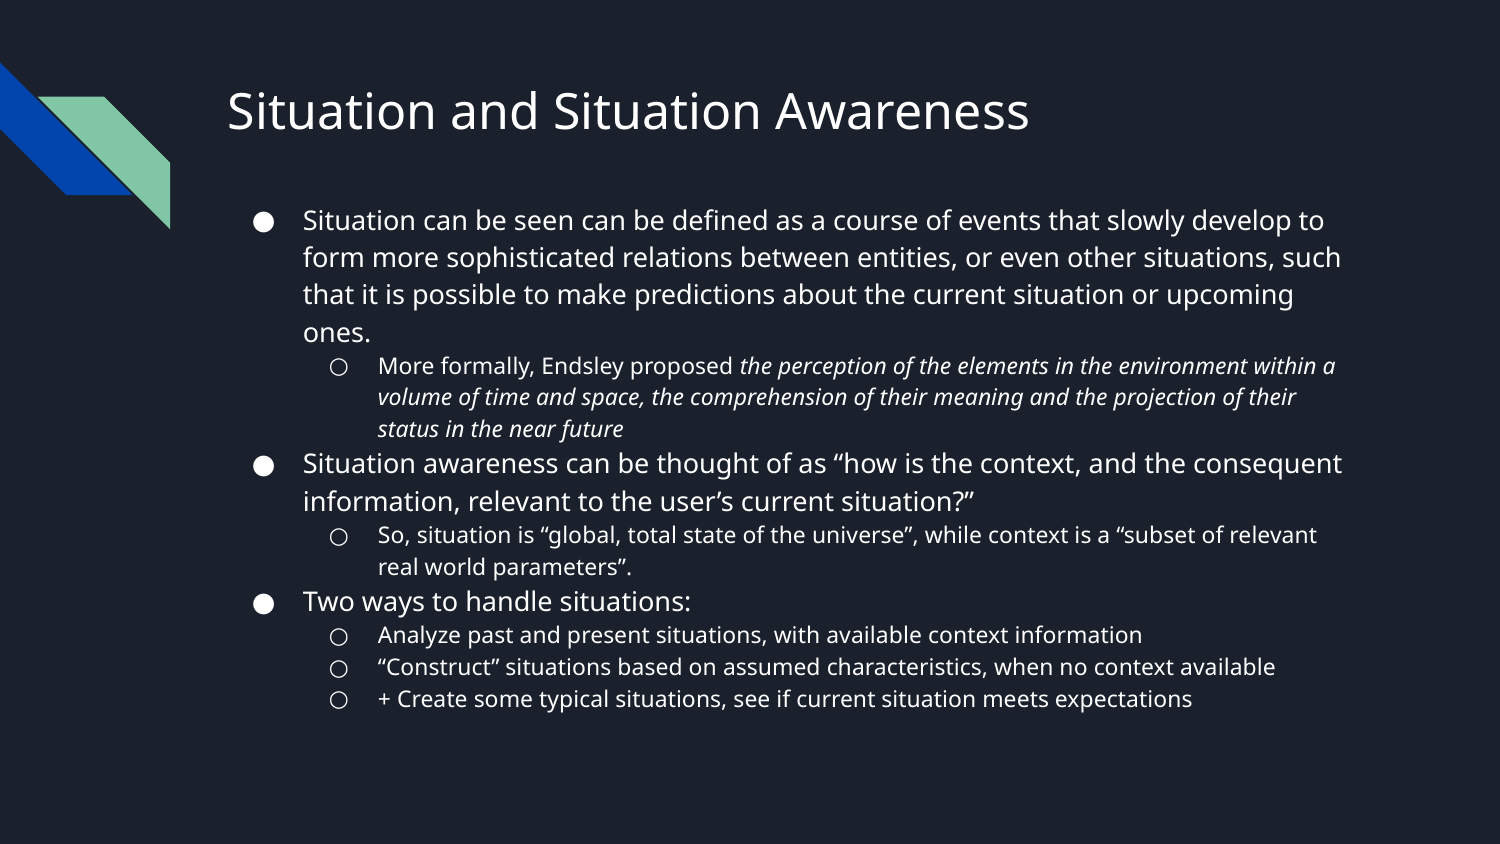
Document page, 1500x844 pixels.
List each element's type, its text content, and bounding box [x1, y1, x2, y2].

list Situation can be seen can be defined as a course of events that slowly develop to form more sophisticated relations between entities, or even other situations, such that it is possible to make predictions about the current situation or upcoming ones. More formally, Endsley proposed the perception of the elements in the environment within a volume of time and space, the comprehension of their meaning and the projection of their status in the near future Situation awareness can be thought of as “how is the context, and the consequent information, relevant to the user’s current situation?” So, situation is “global, total state of the universe”, while context is a “subset of relevant real world parameters”. Two ways to handle situations: Analyze past and present situations, with available context information “Construct” situations based on assumed characteristics, when no context available + Create some typical situations, see if current situation meets expectations [212, 183, 1368, 661]
title Situation and Situation Awareness [212, 64, 1368, 183]
